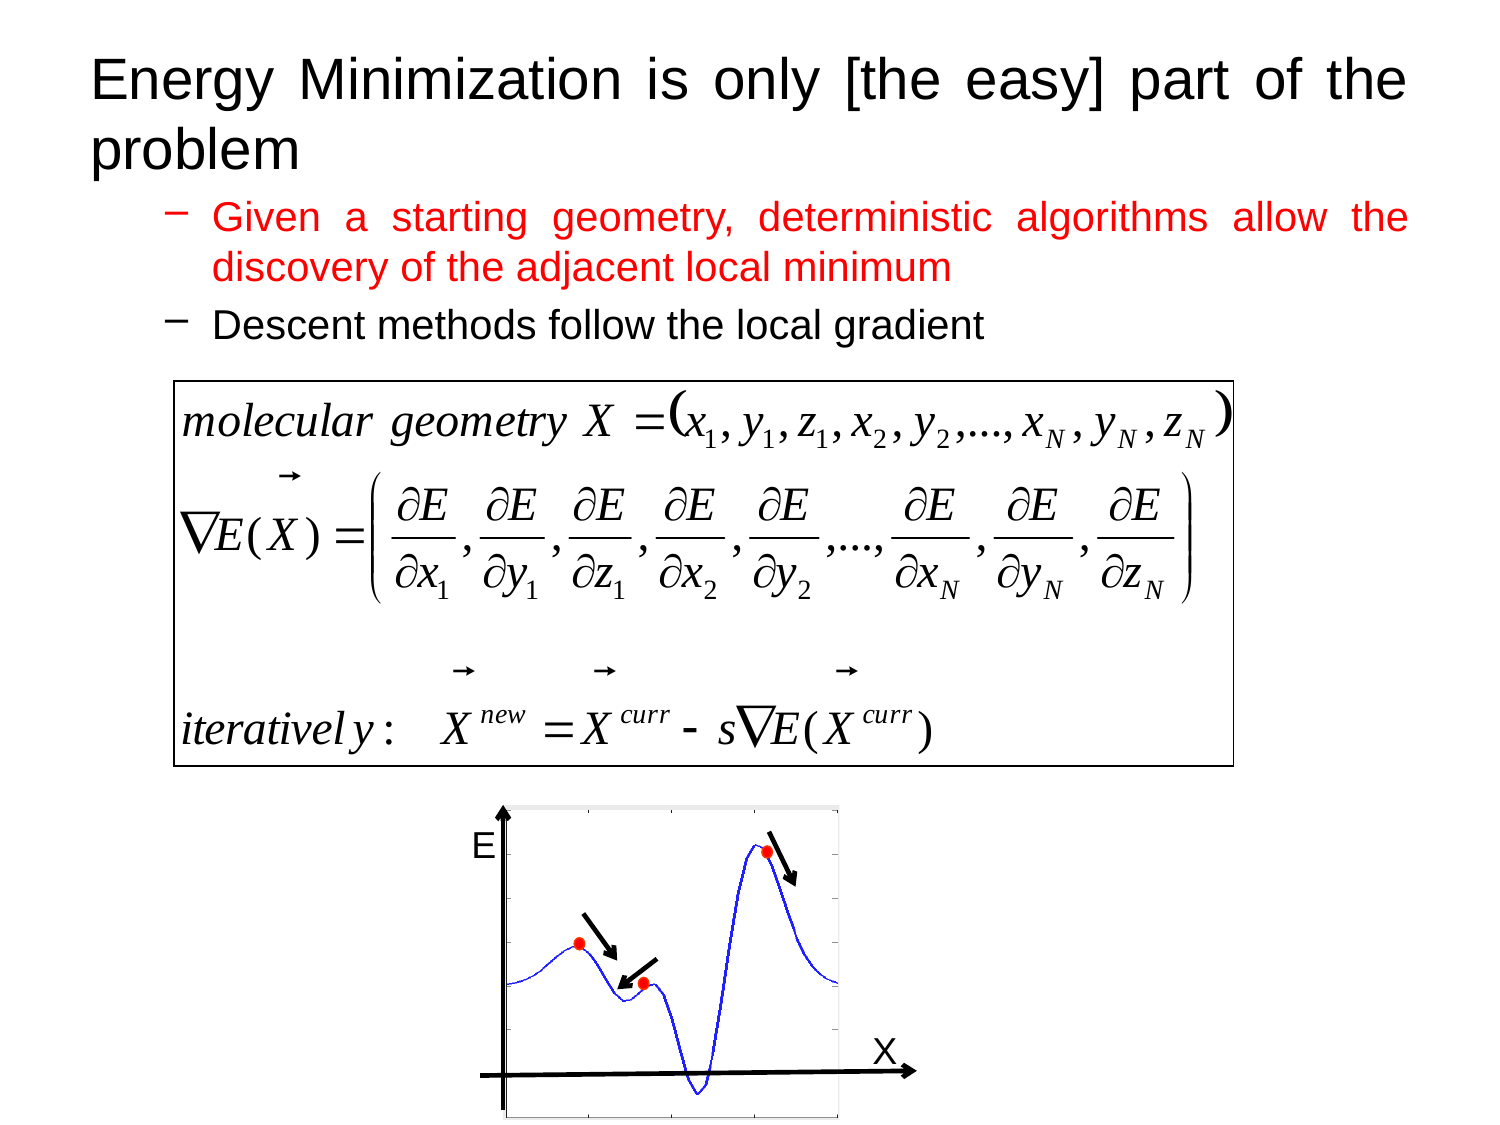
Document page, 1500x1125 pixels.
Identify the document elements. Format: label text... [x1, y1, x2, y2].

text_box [174, 381, 1234, 766]
list Energy Minimization is only [the easy] part of the problem Given a starting geometry, deterministic algorithms allow the discovery of the adjacent local minimum Descent methods follow the local gradient [75, 33, 1425, 354]
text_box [754, 845, 810, 873]
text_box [616, 958, 658, 990]
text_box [400, 804, 969, 1120]
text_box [576, 919, 624, 955]
